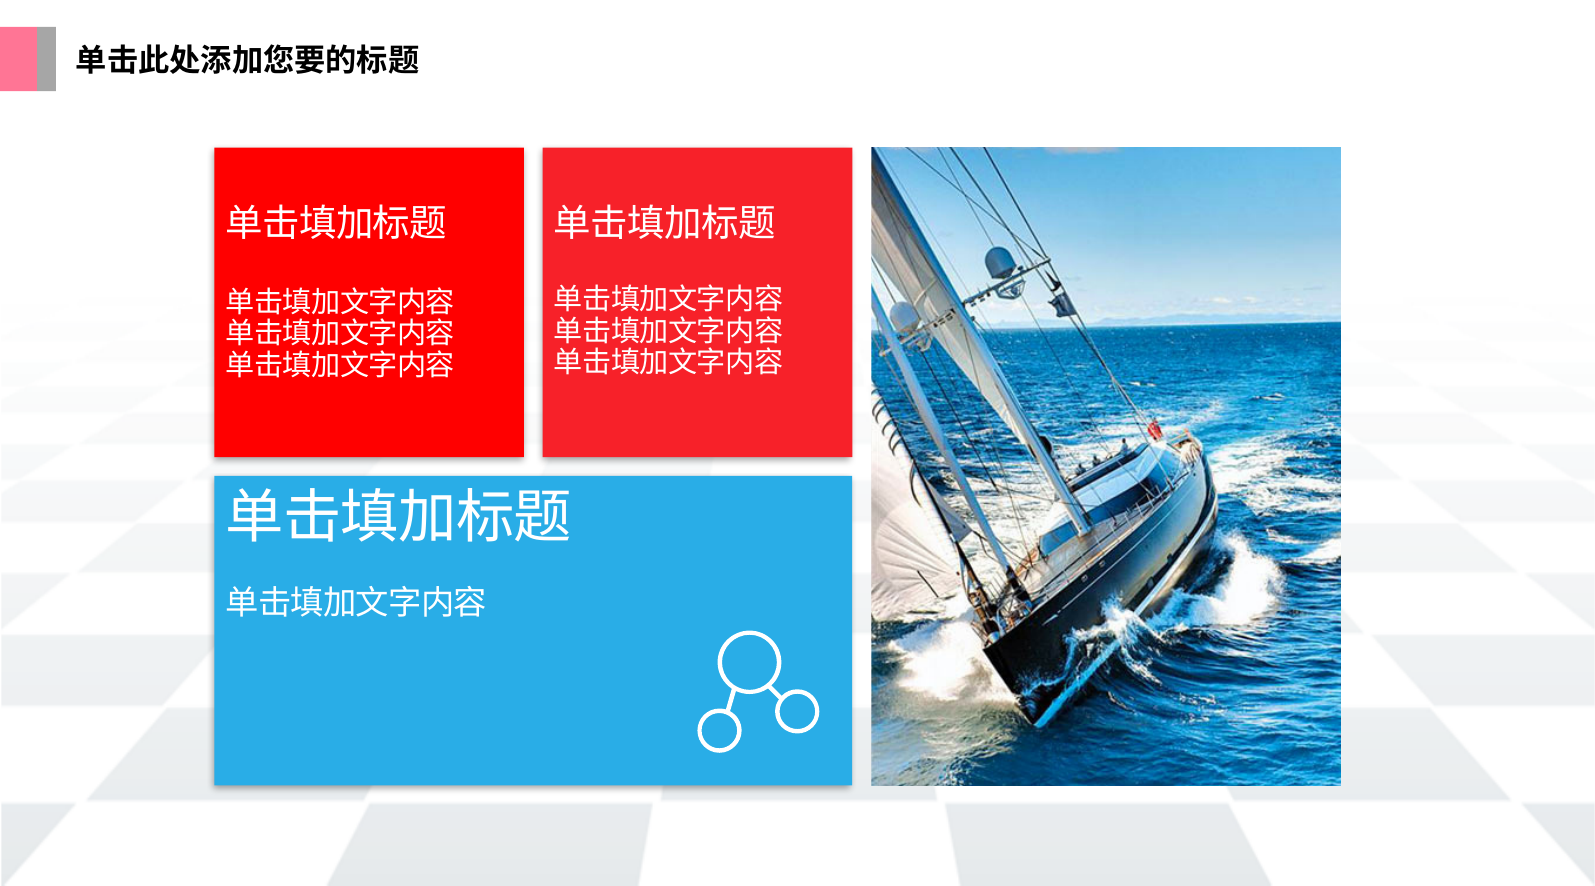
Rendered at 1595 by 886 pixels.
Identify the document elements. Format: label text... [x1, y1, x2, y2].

text_box 单击填加标题 单击填加文字内容 单击填加文字内容 单击填加文字内容 [542, 147, 853, 458]
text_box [213, 475, 853, 786]
text_box 单击填加标题 单击填加文字内容 单击填加文字内容 单击填加文字内容 [214, 147, 525, 458]
picture [0, 0, 1595, 886]
